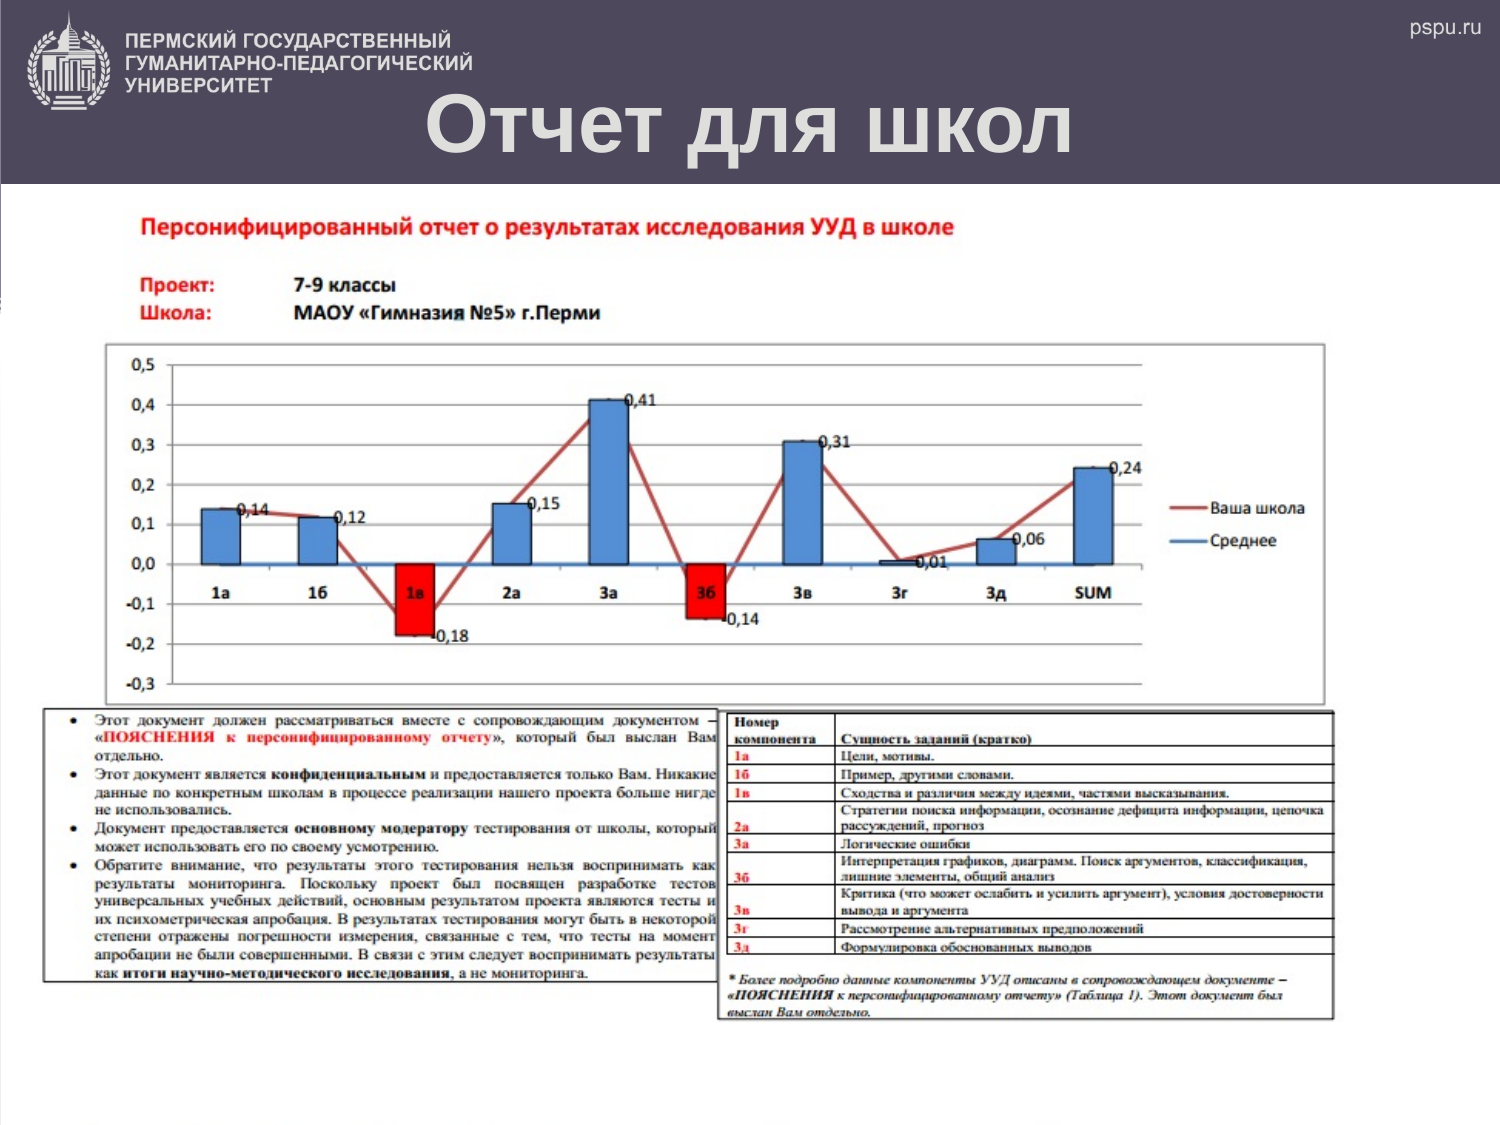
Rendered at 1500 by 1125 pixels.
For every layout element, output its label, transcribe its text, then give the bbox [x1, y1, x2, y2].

title Отчет для школ [61, 30, 1440, 182]
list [0, 184, 1500, 1125]
picture [0, 0, 1500, 184]
